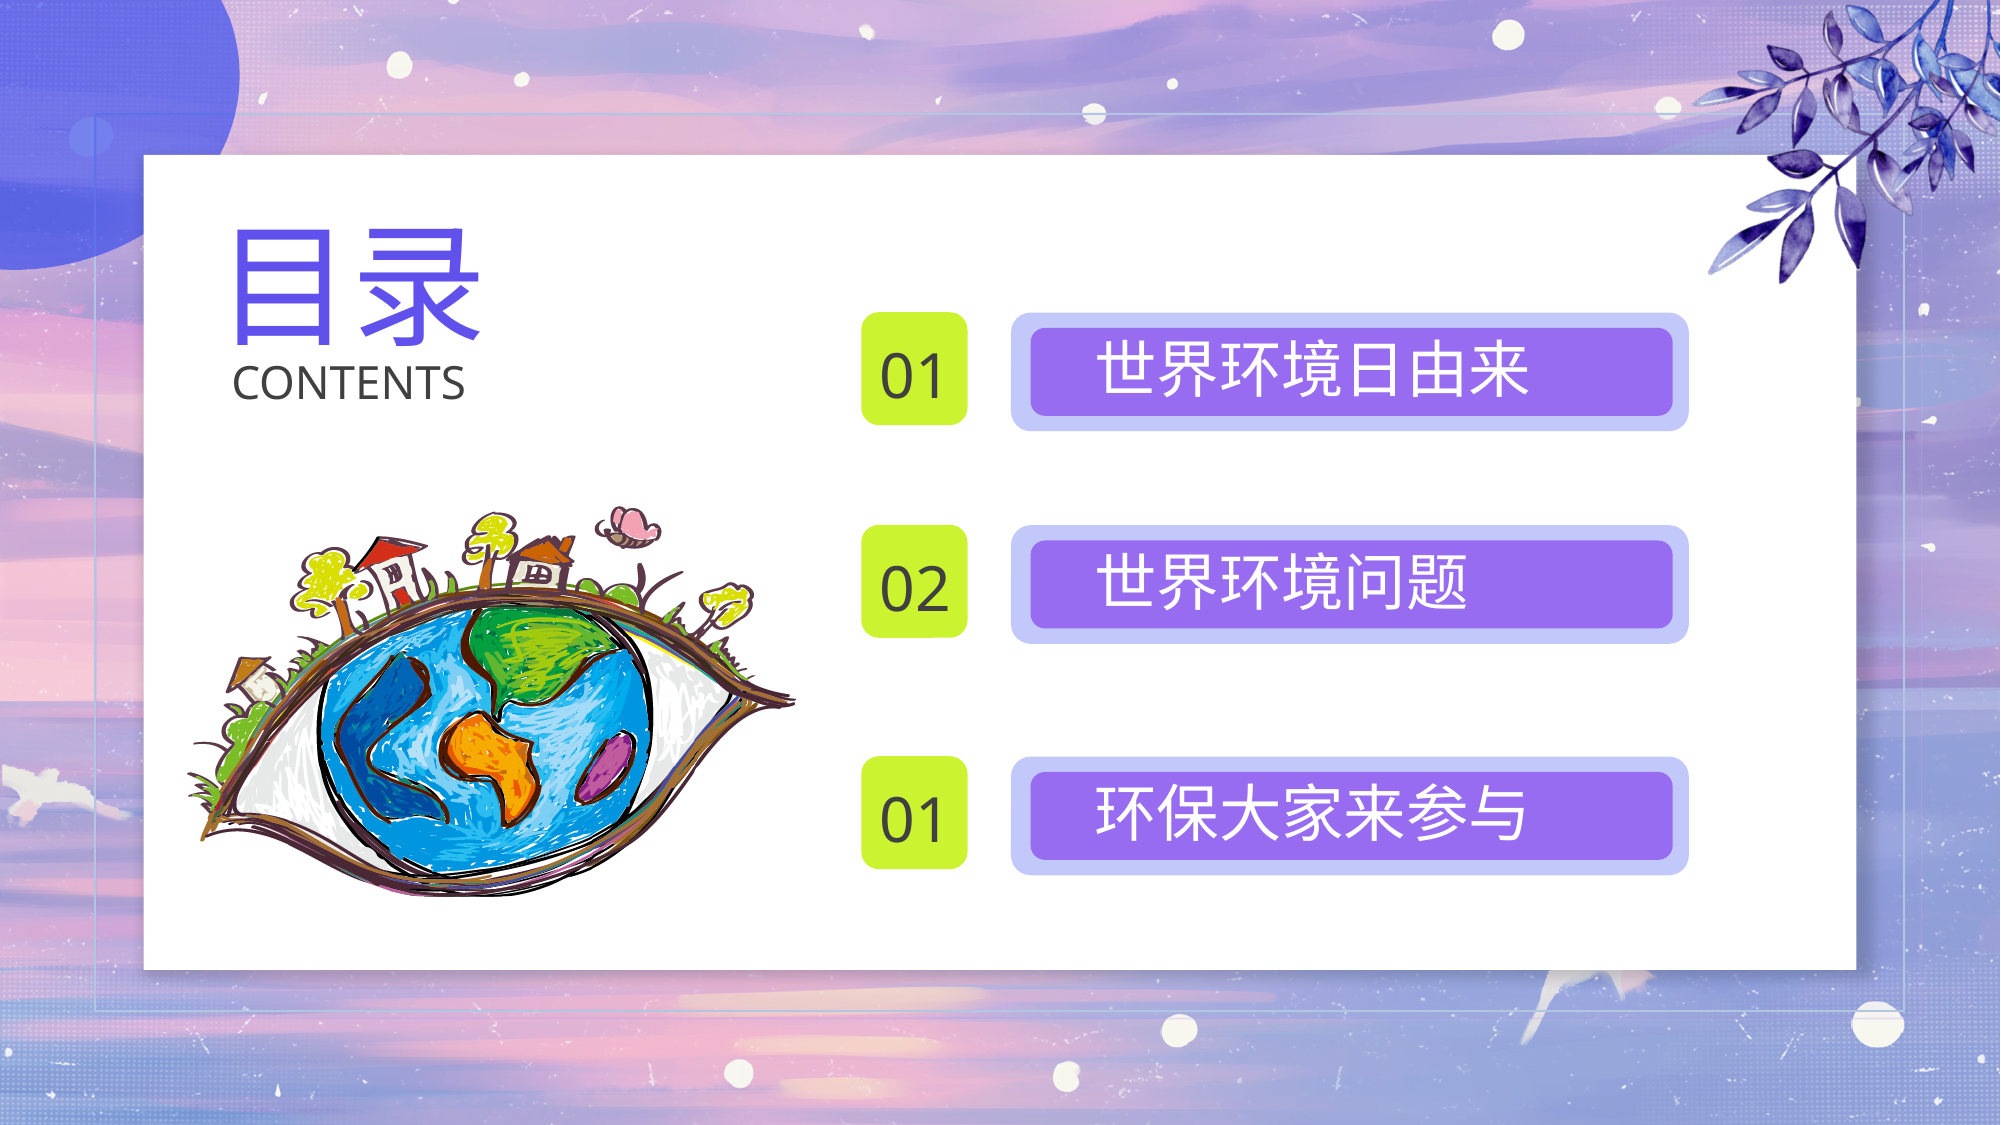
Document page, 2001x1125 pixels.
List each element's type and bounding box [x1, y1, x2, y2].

text_box [859, 311, 973, 426]
text_box [1010, 524, 1690, 645]
text_box [859, 524, 973, 639]
text_box [859, 755, 973, 870]
text_box [1010, 312, 1690, 432]
picture [0, 0, 2000, 1125]
text_box [1010, 756, 1690, 876]
text_box [1671, 0, 2000, 243]
